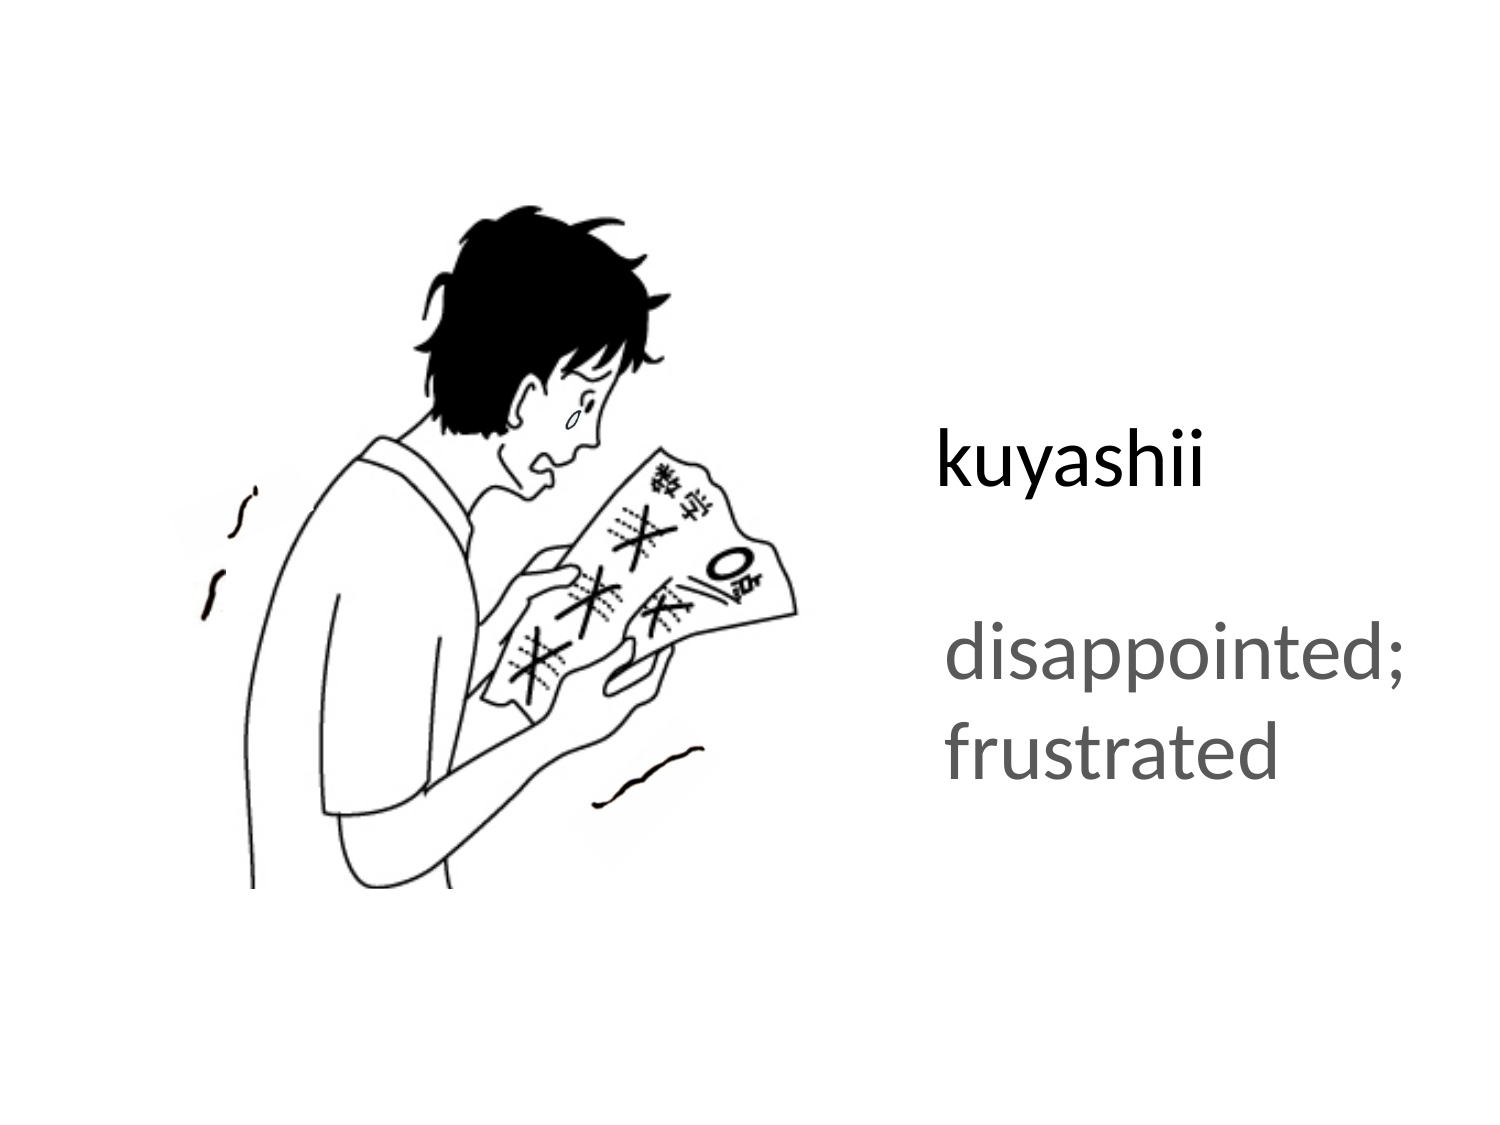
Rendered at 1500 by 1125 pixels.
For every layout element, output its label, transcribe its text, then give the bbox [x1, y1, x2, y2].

text_box disappointed; frustrated [930, 588, 1424, 904]
picture [171, 193, 814, 889]
text_box kuyashii [920, 395, 1222, 511]
